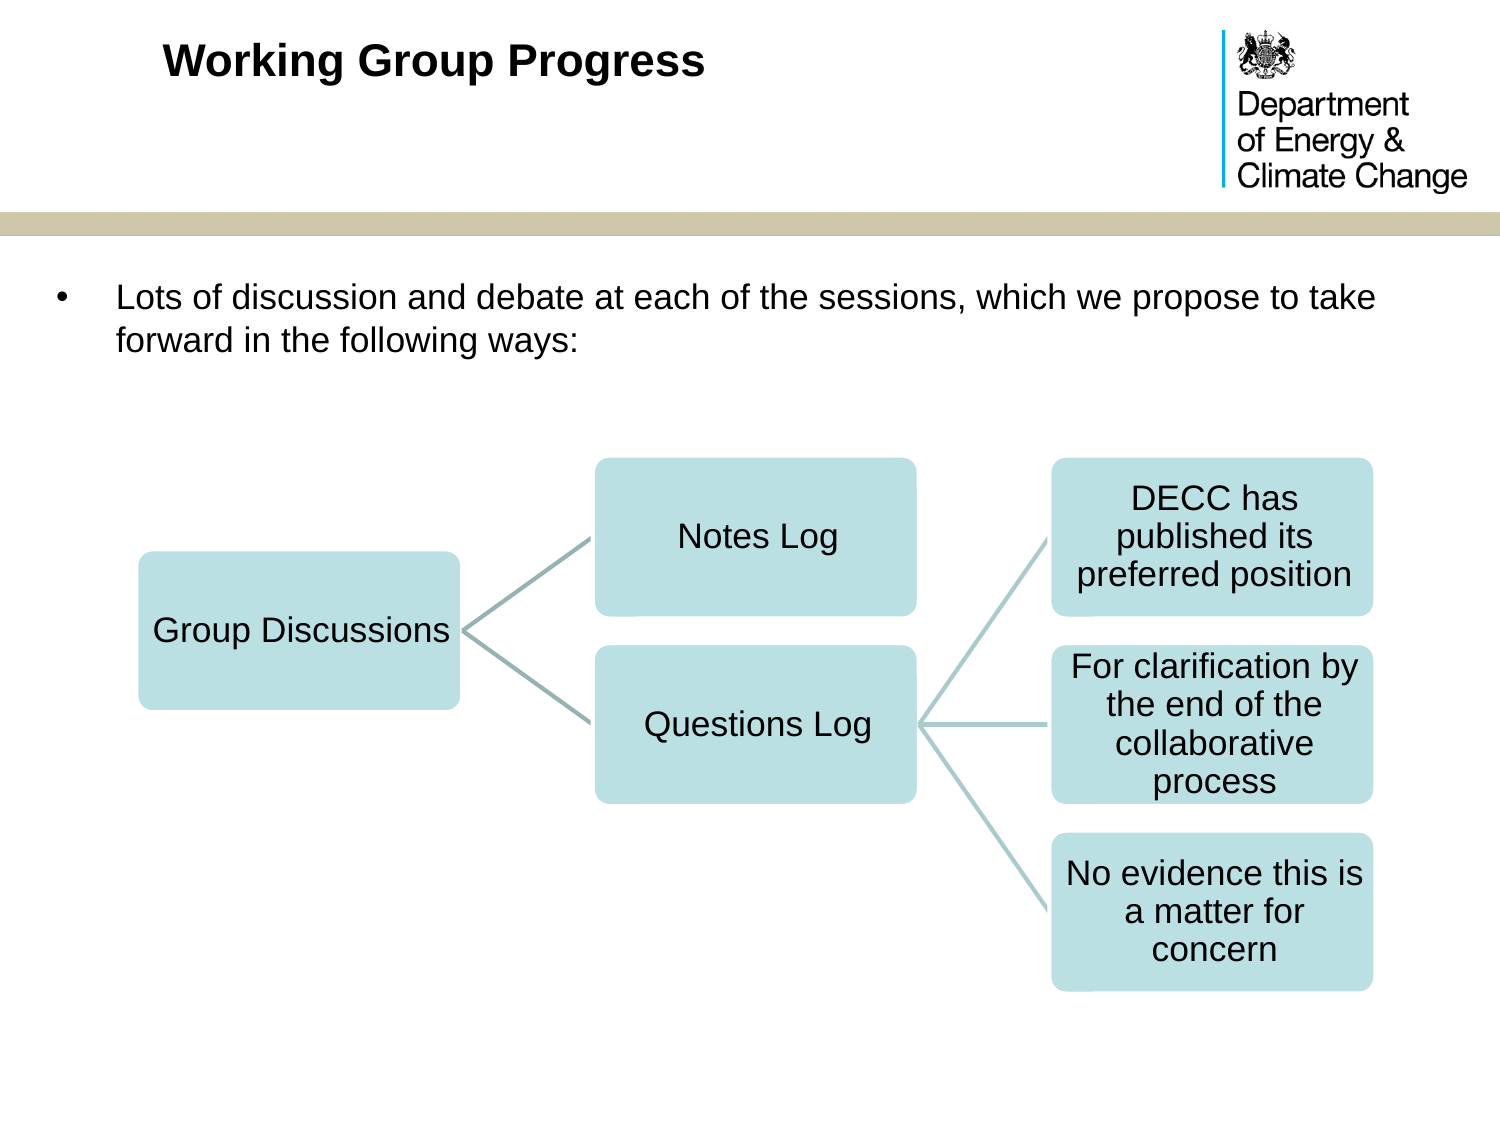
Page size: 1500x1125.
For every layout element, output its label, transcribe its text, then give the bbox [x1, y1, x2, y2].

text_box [135, 408, 1377, 1041]
list Lots of discussion and debate at each of the sessions, which we propose to take forward in the following ways: [41, 267, 1459, 575]
picture [0, 208, 1500, 236]
picture [1222, 30, 1467, 194]
title Working Group Progress [147, 23, 1034, 107]
